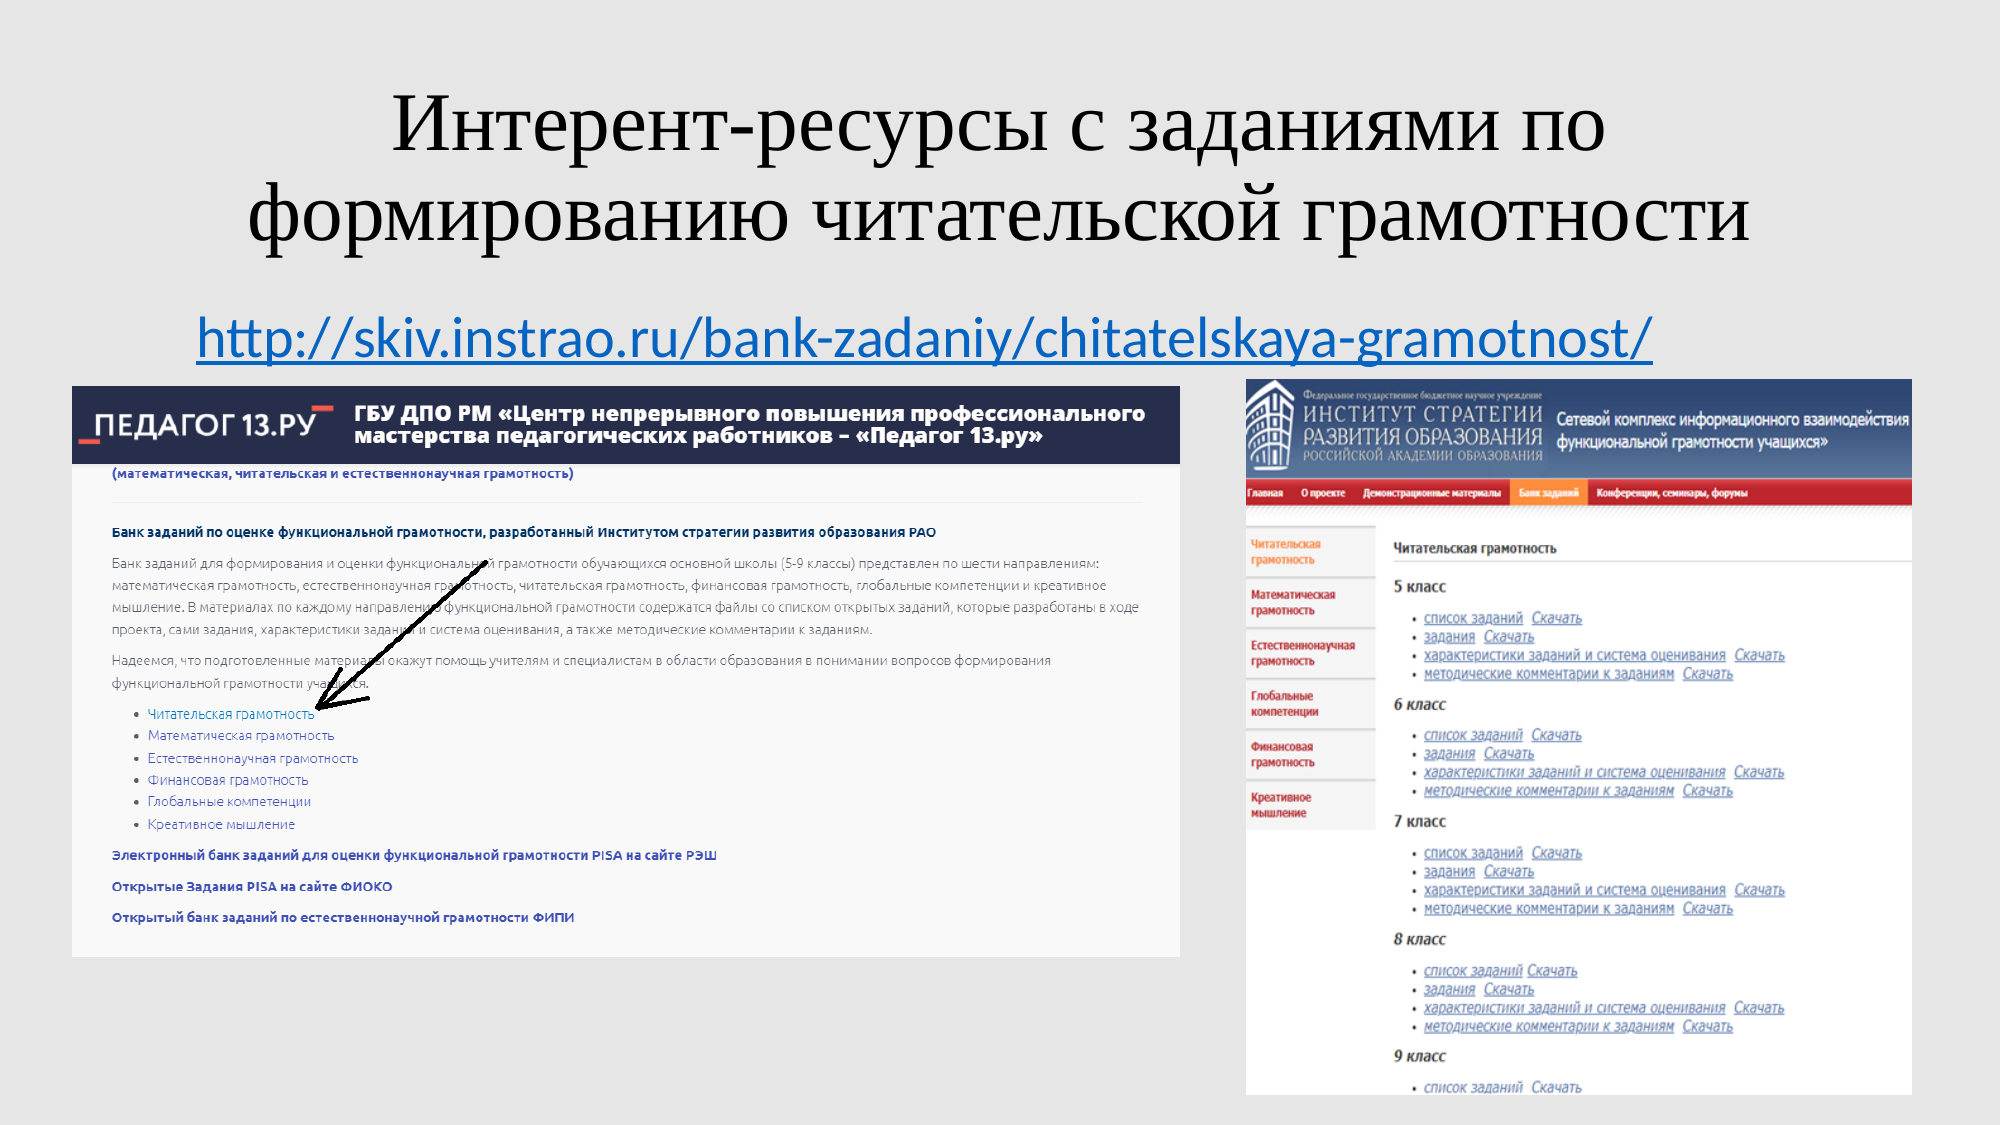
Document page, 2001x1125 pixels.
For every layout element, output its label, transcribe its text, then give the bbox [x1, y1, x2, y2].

picture [1246, 379, 1913, 1095]
picture [72, 386, 1180, 957]
list http://skiv.instrao.ru/bank-zadaniy/chitatelskaya-gramotnost/ [181, 299, 1863, 1014]
title Интерент-ресурсы с заданиями по формированию читательской грамотности [137, 59, 1863, 278]
